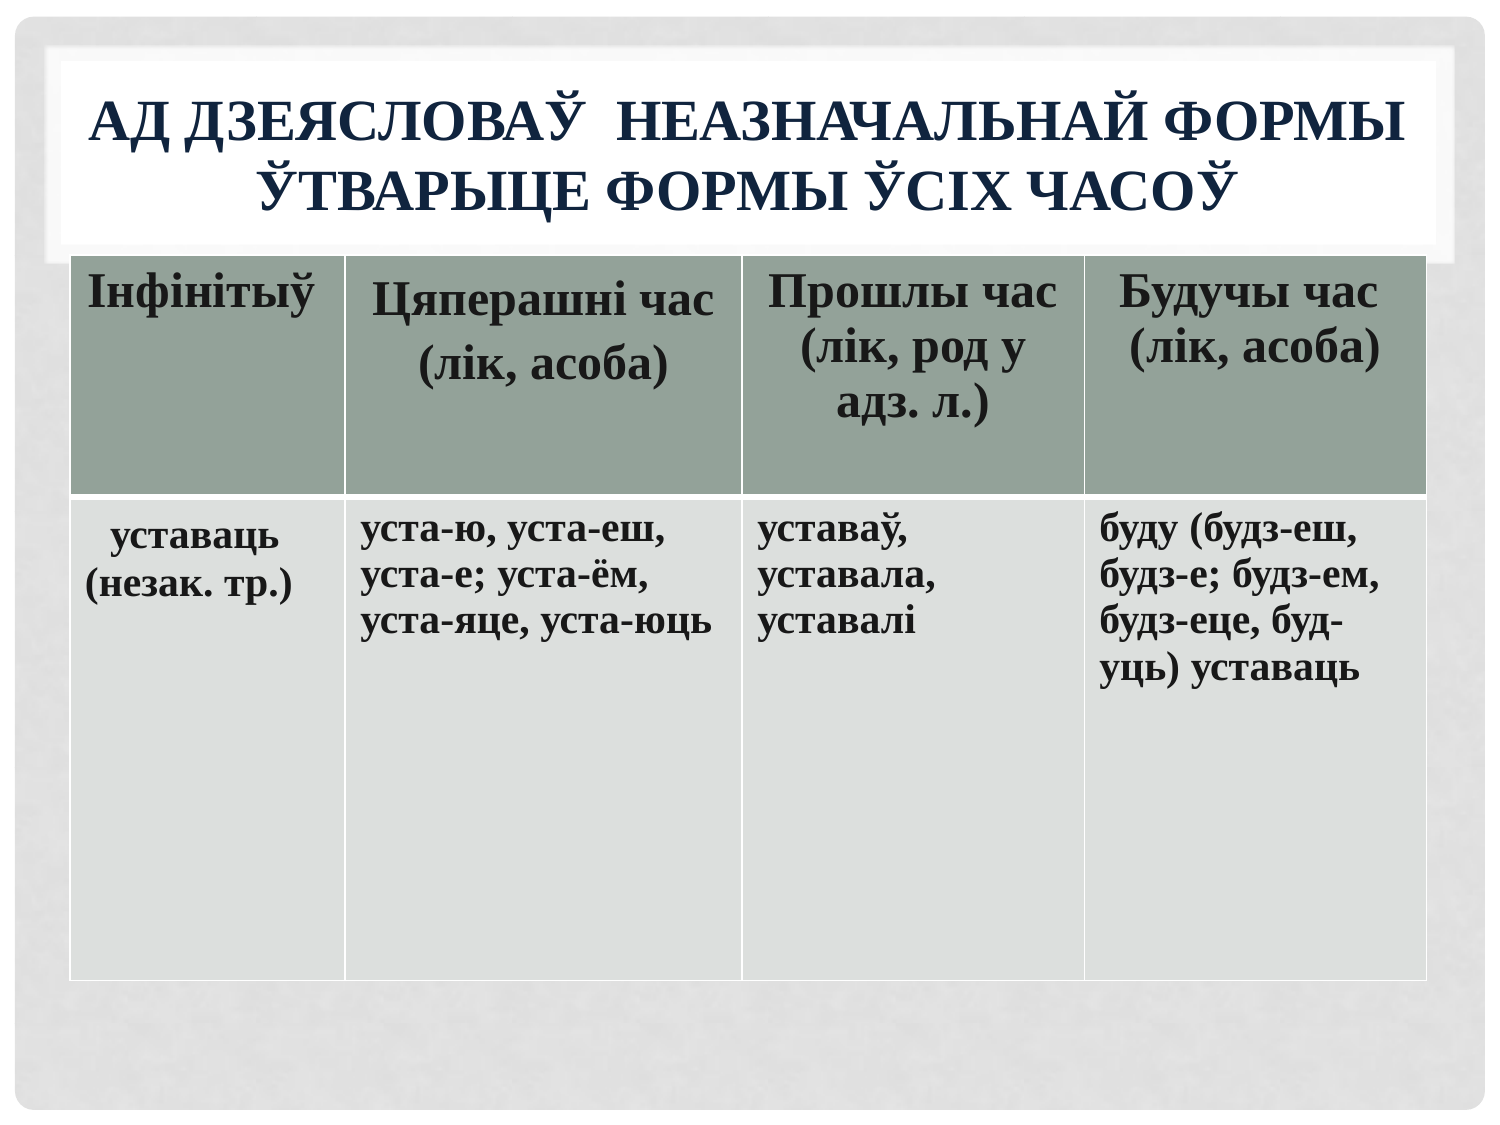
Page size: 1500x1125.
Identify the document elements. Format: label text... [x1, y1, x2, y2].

table_header Прошлы час (лік, род у адз. л.) [743, 256, 1084, 494]
table_header Цяперашні час (лік, асоба) [346, 256, 741, 494]
title Ад дзеясловаў неазначальнай формы ўтварыце формы ўсіх часоў [69, 66, 1425, 238]
table_cell уста-ю, уста-еш, уста-е; уста-ём, уста-яце, уста-юць [346, 500, 741, 980]
table_cell уставаць (незак. тр.) [71, 500, 344, 980]
table_header Будучы час (лік, асоба) [1085, 256, 1426, 494]
table_cell буду (будз-еш, будз-е; будз-ем, будз-еце, буд-уць) уставаць [1085, 500, 1426, 980]
table_header Інфінітыў [71, 256, 344, 494]
table_cell уставаў, уставала, уставалі [743, 500, 1084, 980]
